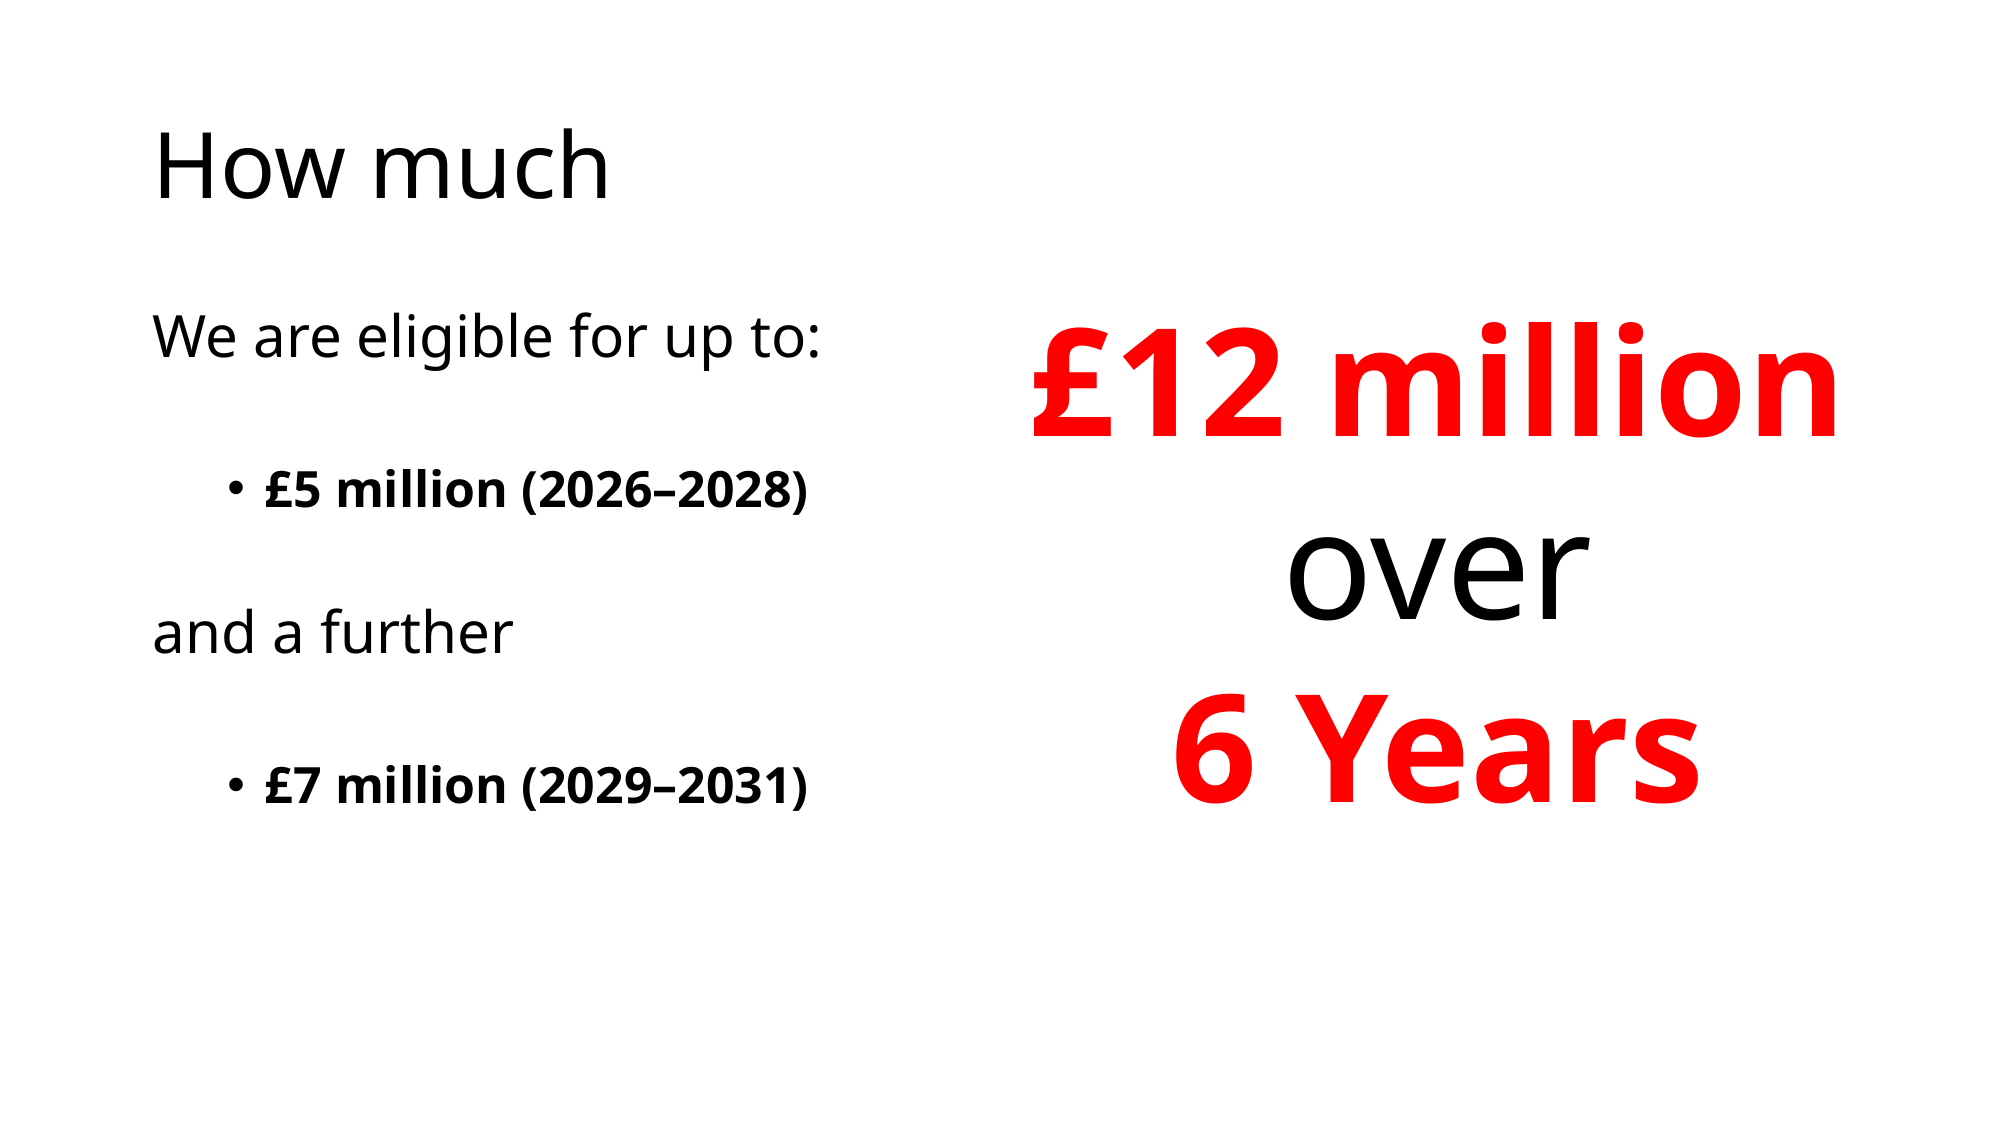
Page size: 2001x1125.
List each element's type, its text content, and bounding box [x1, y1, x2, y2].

title How much [137, 59, 1863, 278]
list £12 million over 6 Years [1012, 299, 1863, 1014]
list We are eligible for up to: £5 million (2026–2028) and a further £7 million (2029–2031) [137, 299, 988, 1014]
